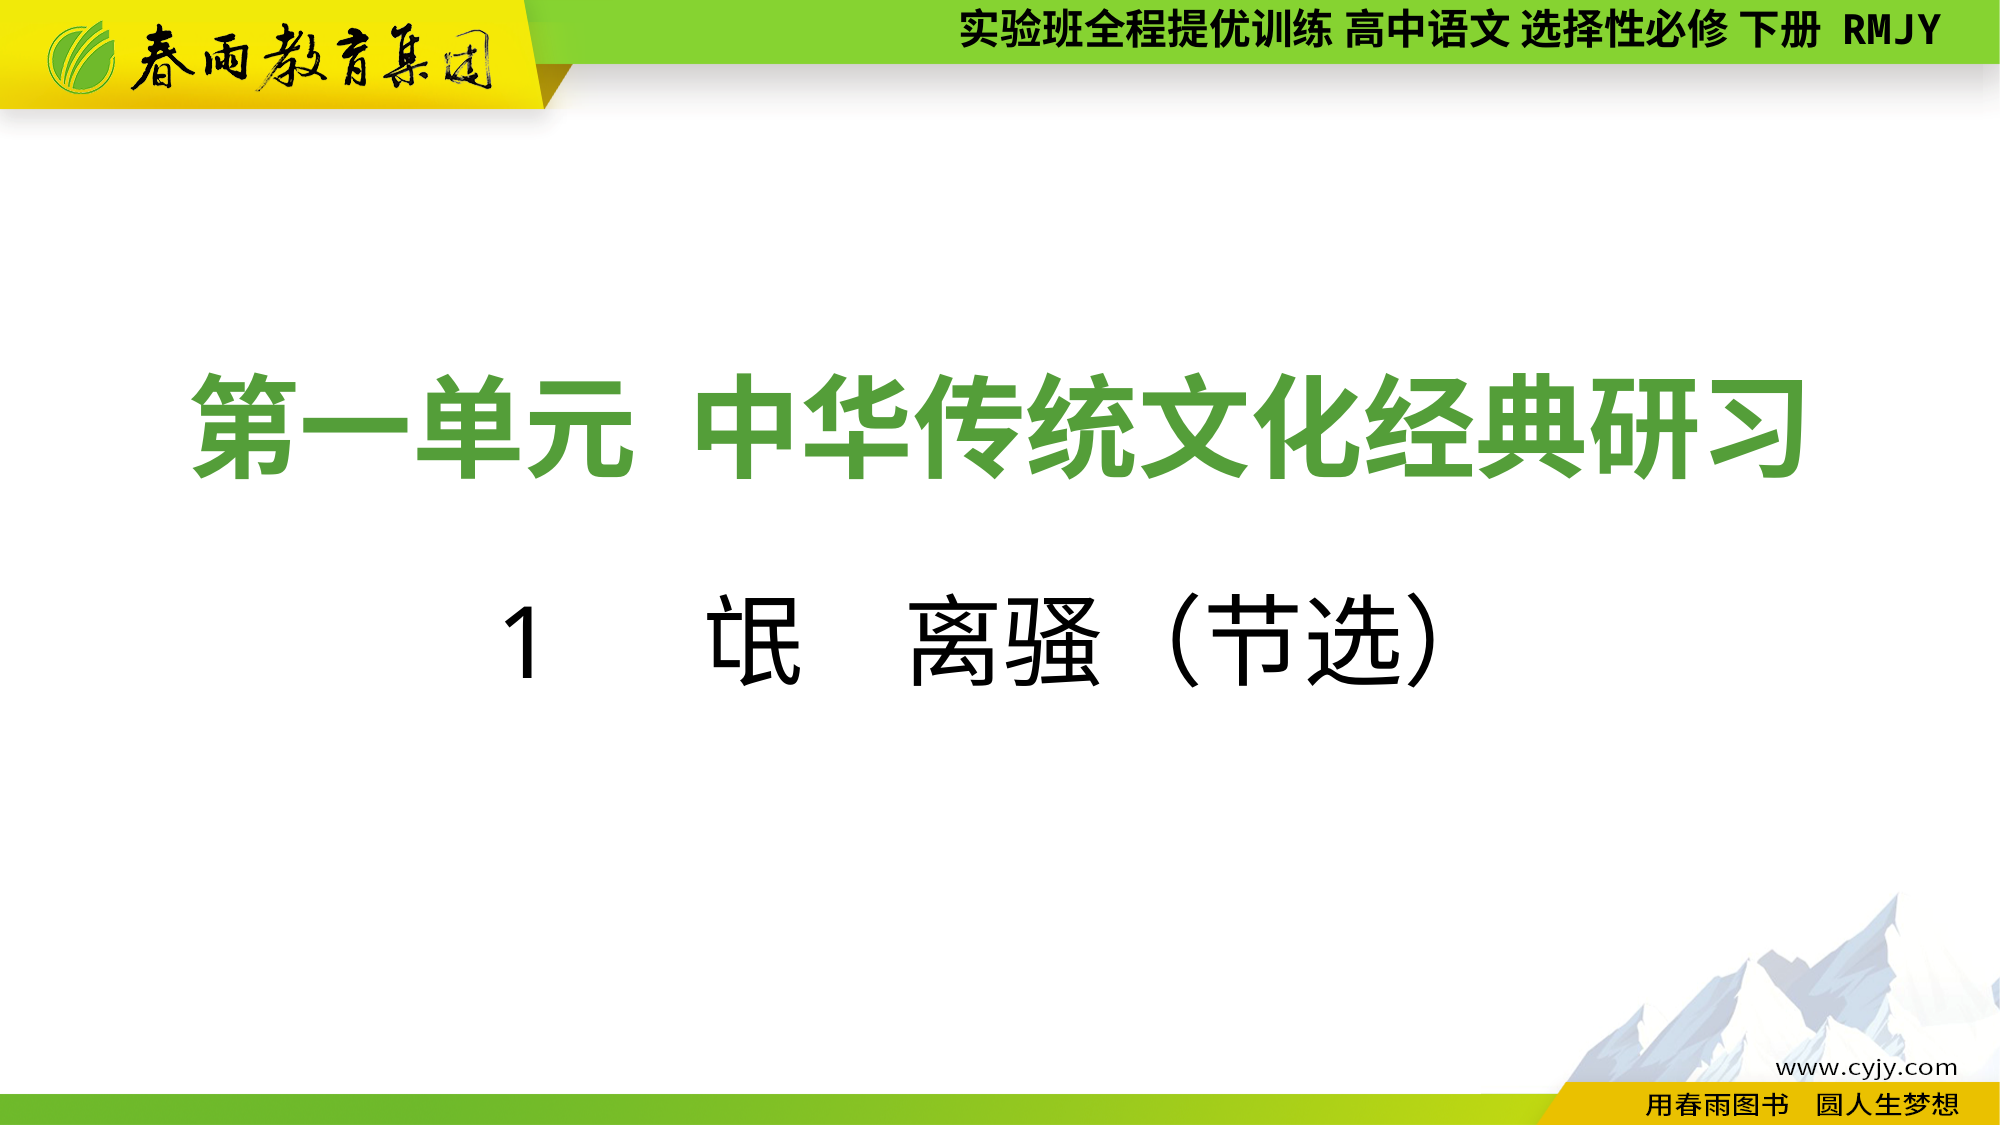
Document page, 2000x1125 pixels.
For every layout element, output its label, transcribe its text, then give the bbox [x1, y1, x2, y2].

text_box 1 氓 离骚（节选） [54, 511, 1946, 706]
text_box 第一单元 中华传统文化经典研习 [54, 282, 1946, 500]
picture [0, 0, 2000, 1125]
